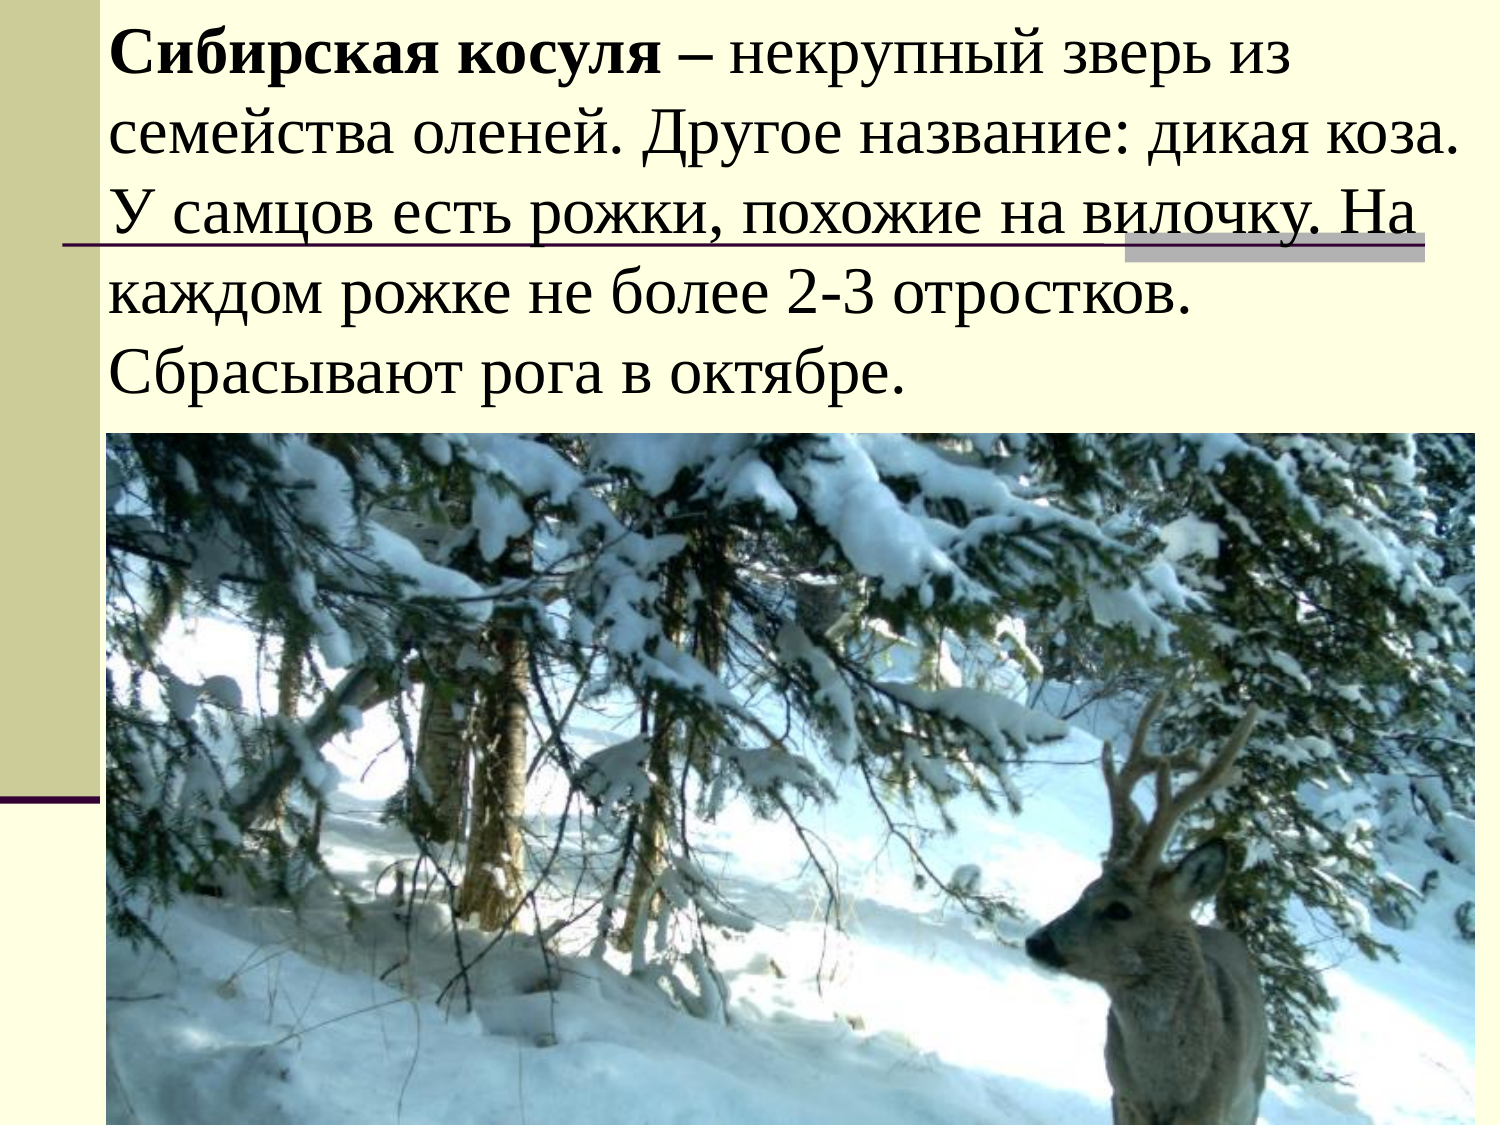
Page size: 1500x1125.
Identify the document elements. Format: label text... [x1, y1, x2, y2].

picture [105, 433, 1475, 1125]
text_box Сибирская косуля – некрупный зверь из семейства оленей. Другое название: дикая коза. У самцов есть рожки, похожие на вилочку. На каждом рожке не более 2-3 отростков. Сбрасывают рога в октябре. [93, 0, 1500, 415]
